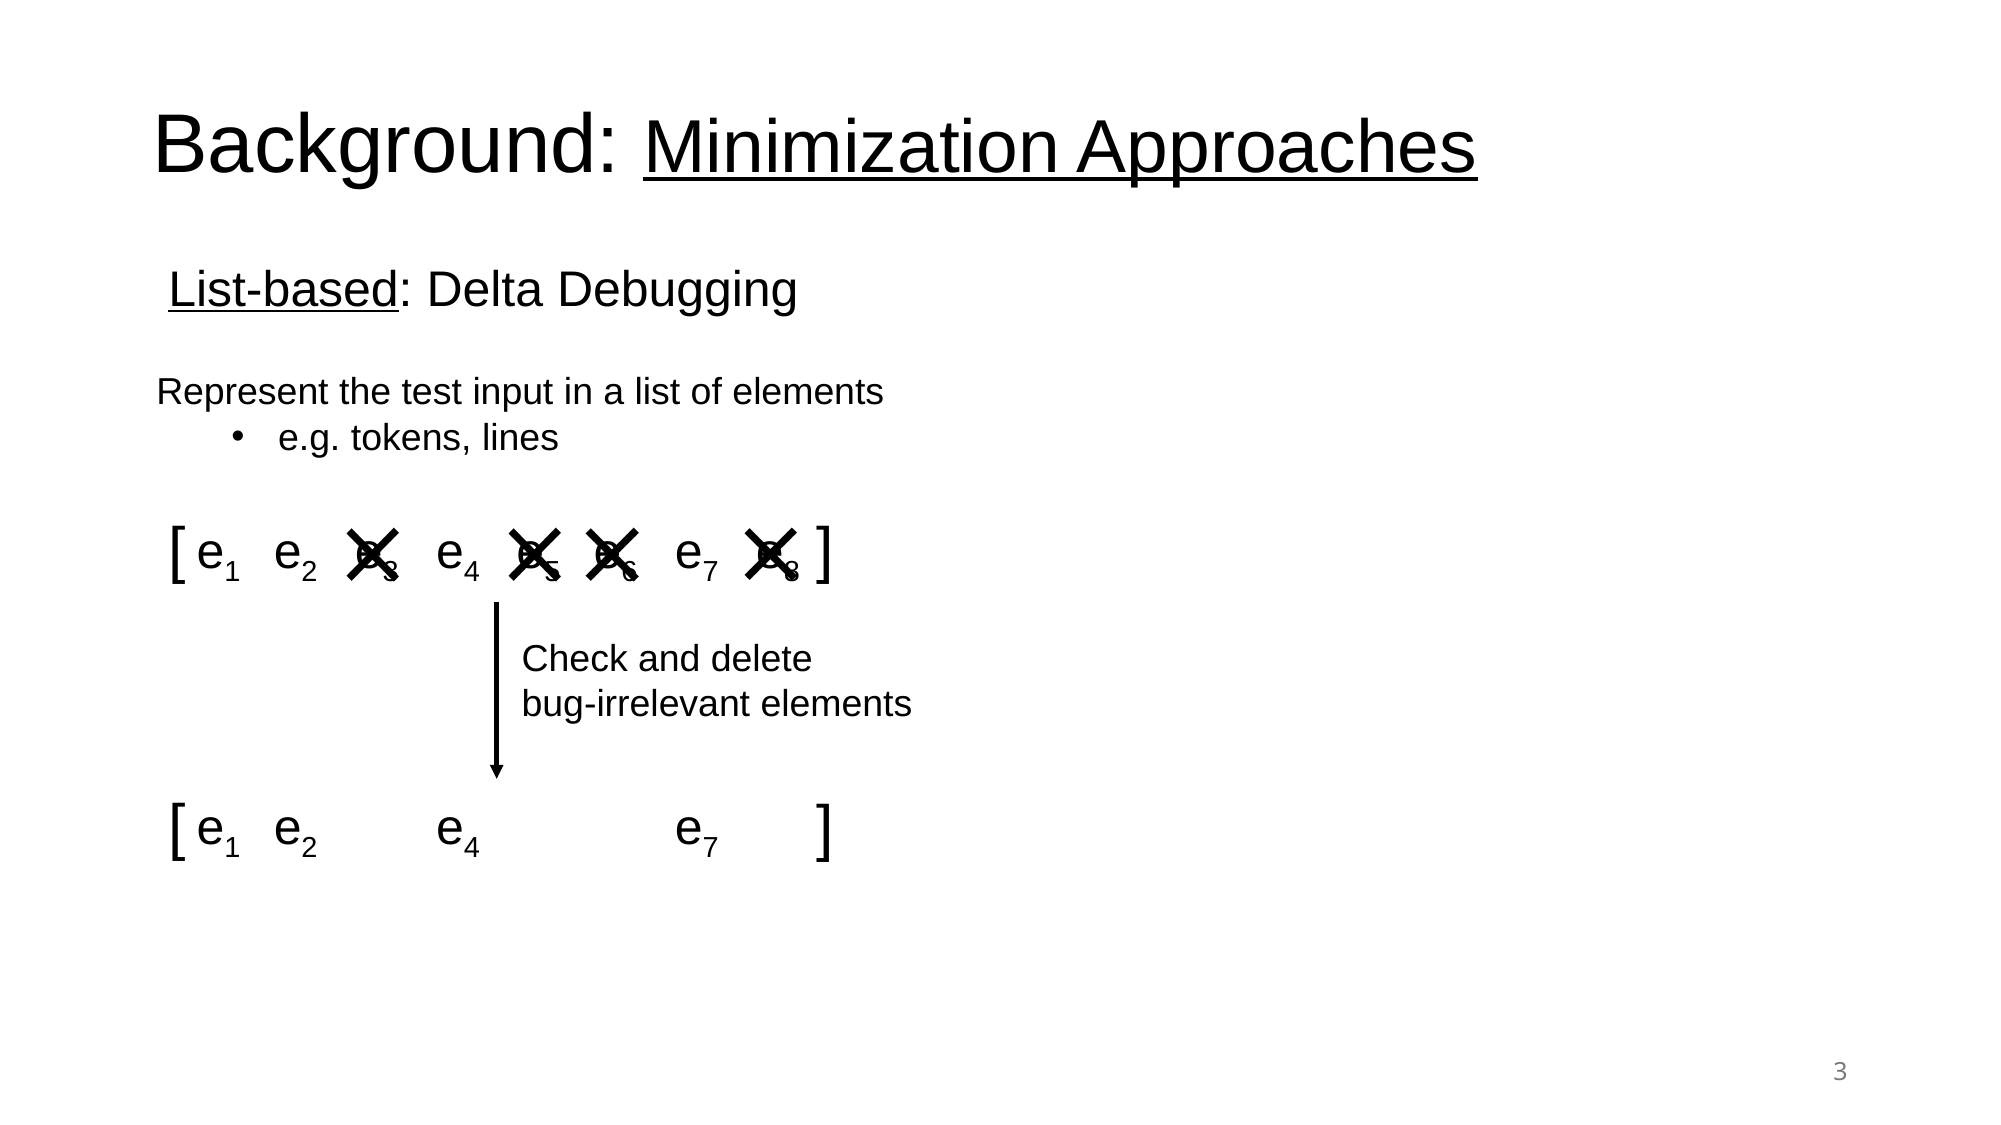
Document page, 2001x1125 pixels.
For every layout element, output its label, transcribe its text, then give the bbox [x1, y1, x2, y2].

title Background: Minimization Approaches [137, 59, 1863, 232]
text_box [153, 778, 850, 871]
text_box Represent the test input in a list of elements e.g. tokens, lines [141, 360, 900, 465]
text_box List-based: Delta Debugging [153, 249, 814, 325]
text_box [153, 501, 850, 594]
text_box Check and delete bug-irrelevant elements [506, 626, 928, 731]
slide_number 3 [1412, 1042, 1863, 1103]
